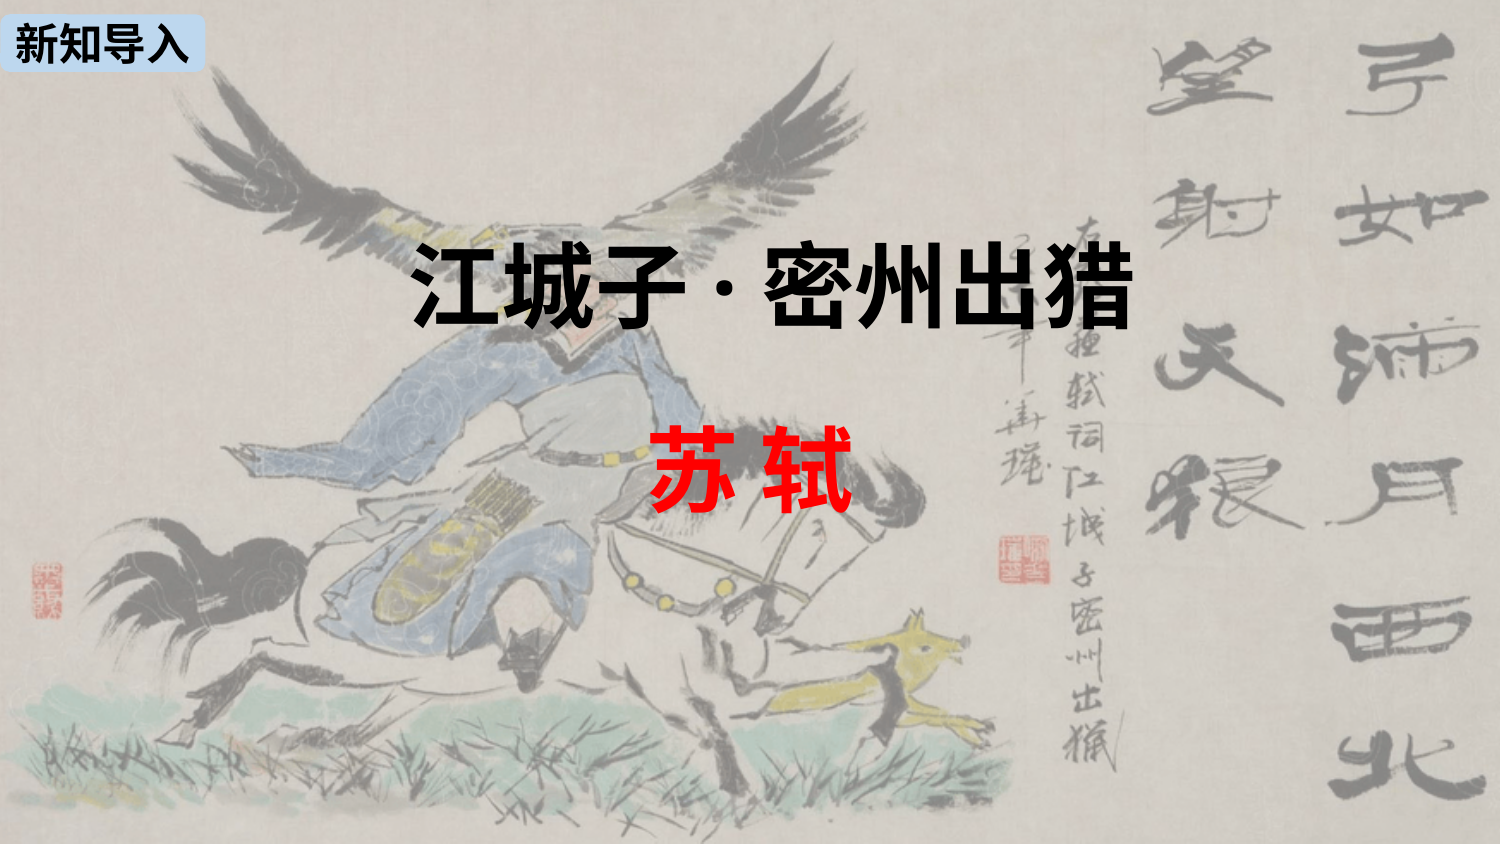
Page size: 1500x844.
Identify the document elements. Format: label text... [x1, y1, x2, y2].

text_box 新知导入 [0, 13, 207, 73]
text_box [368, 220, 1132, 533]
